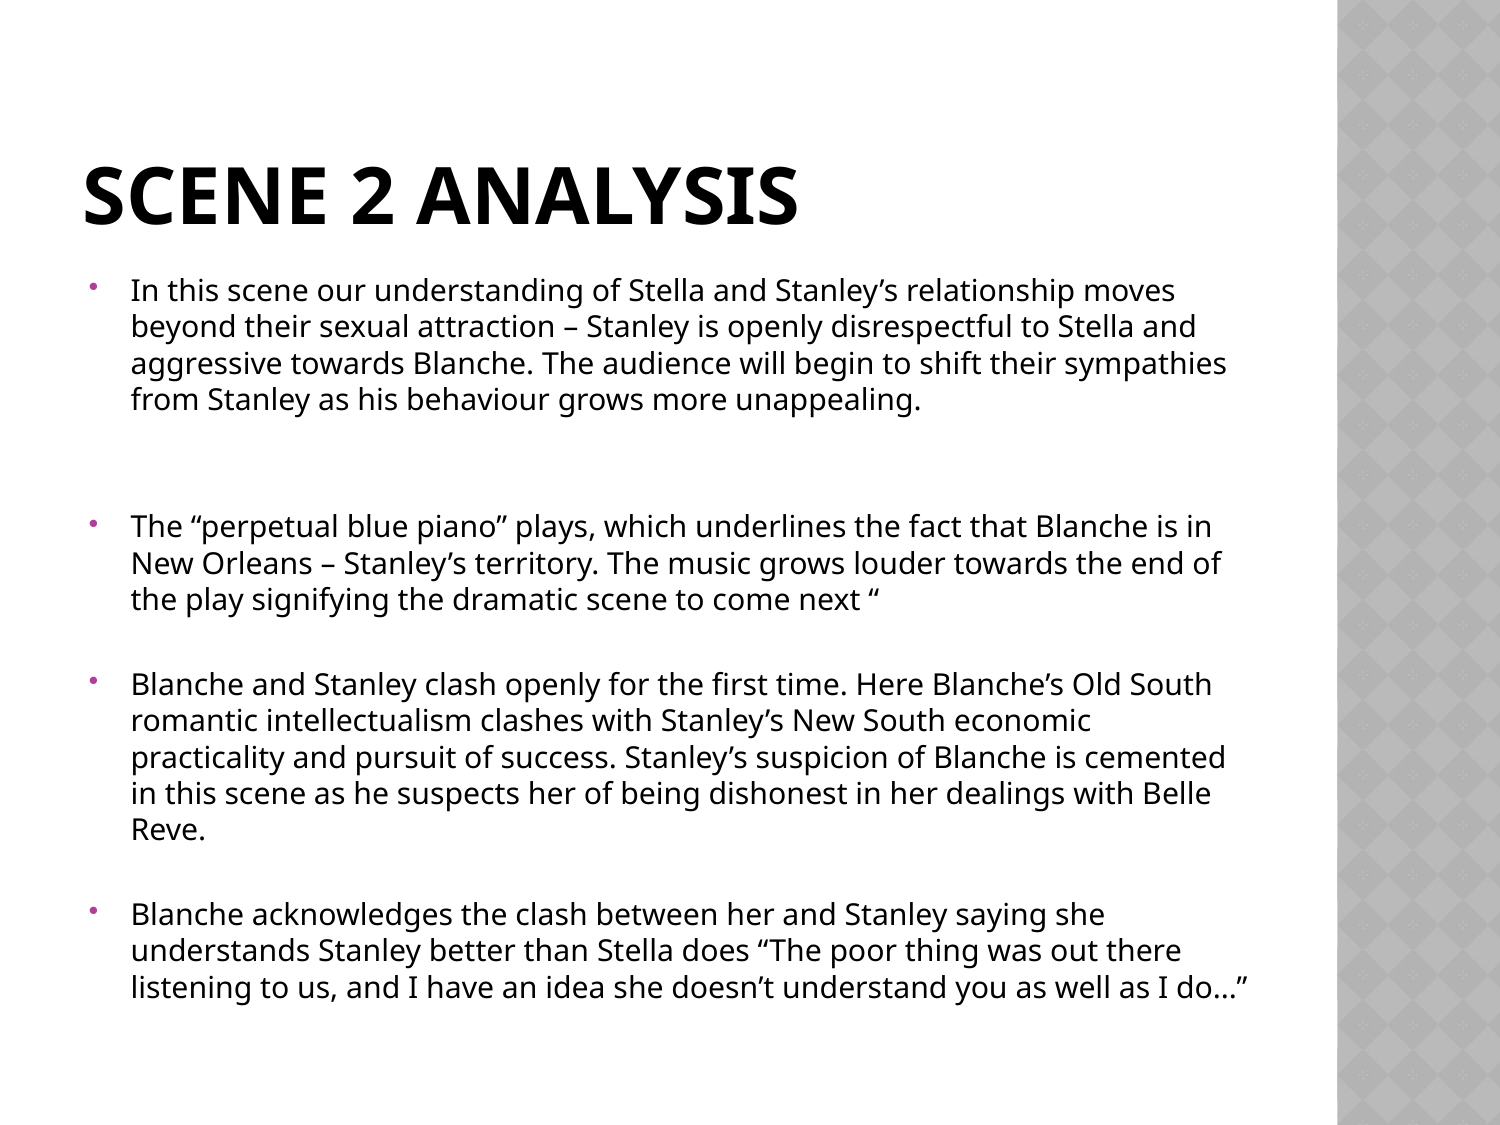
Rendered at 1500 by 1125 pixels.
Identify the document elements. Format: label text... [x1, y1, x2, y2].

title Scene 2 Analysis [75, 52, 1263, 240]
list In this scene our understanding of Stella and Stanley’s relationship moves beyond their sexual attraction – Stanley is openly disrespectful to Stella and aggressive towards Blanche. The audience will begin to shift their sympathies from Stanley as his behaviour grows more unappealing. The “perpetual blue piano” plays, which underlines the fact that Blanche is in New Orleans – Stanley’s territory. The music grows louder towards the end of the play signifying the dramatic scene to come next “ Blanche and Stanley clash openly for the first time. Here Blanche’s Old South romantic intellectualism clashes with Stanley’s New South economic practicality and pursuit of success. Stanley’s suspicion of Blanche is cemented in this scene as he suspects her of being dishonest in her dealings with Belle Reve. Blanche acknowledges the clash between her and Stanley saying she understands Stanley better than Stella does “The poor thing was out there listening to us, and I have an idea she doesn’t understand you as well as I do...” [75, 264, 1263, 1059]
